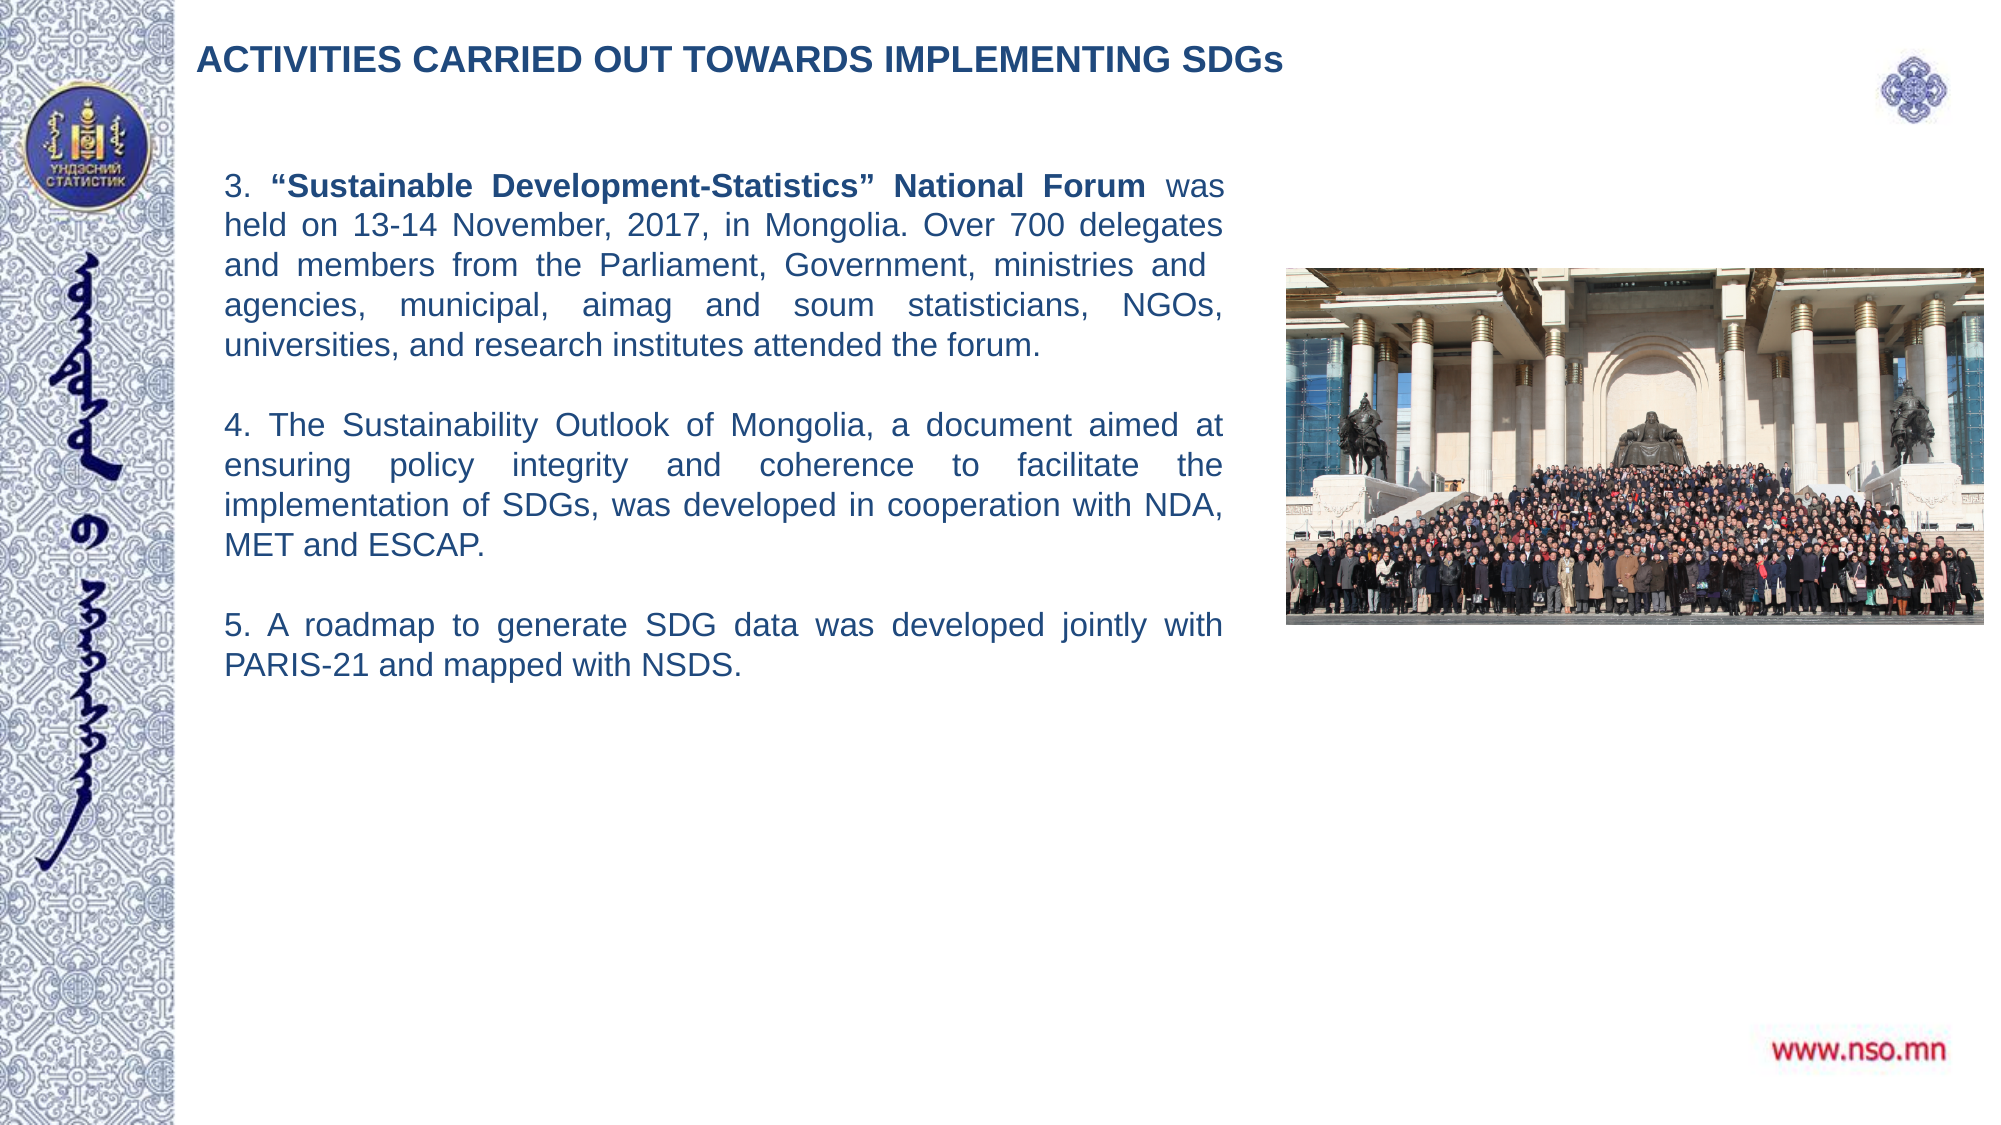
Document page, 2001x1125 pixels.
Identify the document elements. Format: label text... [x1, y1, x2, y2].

text_box 3. “Sustainable Development-Statistics” National Forum was held on 13-14 November, 2017, in Mongolia. Over 700 delegates and members from the Parliament, Government, ministries and agencies, municipal, aimag and soum statisticians, NGOs, universities, and research institutes attended the forum. 4. The Sustainability Outlook of Mongolia, a document aimed at ensuring policy integrity and coherence to facilitate the implementation of SDGs, was developed in cooperation with NDA, MET and ESCAP. 5. A roadmap to generate SDG data was developed jointly with PARIS-21 and mapped with NSDS. [209, 156, 1240, 730]
text_box ACTIVITIES CARRIED OUT TOWARDS IMPLEMENTING SDGs [181, 27, 1880, 87]
picture [0, 0, 2001, 1125]
